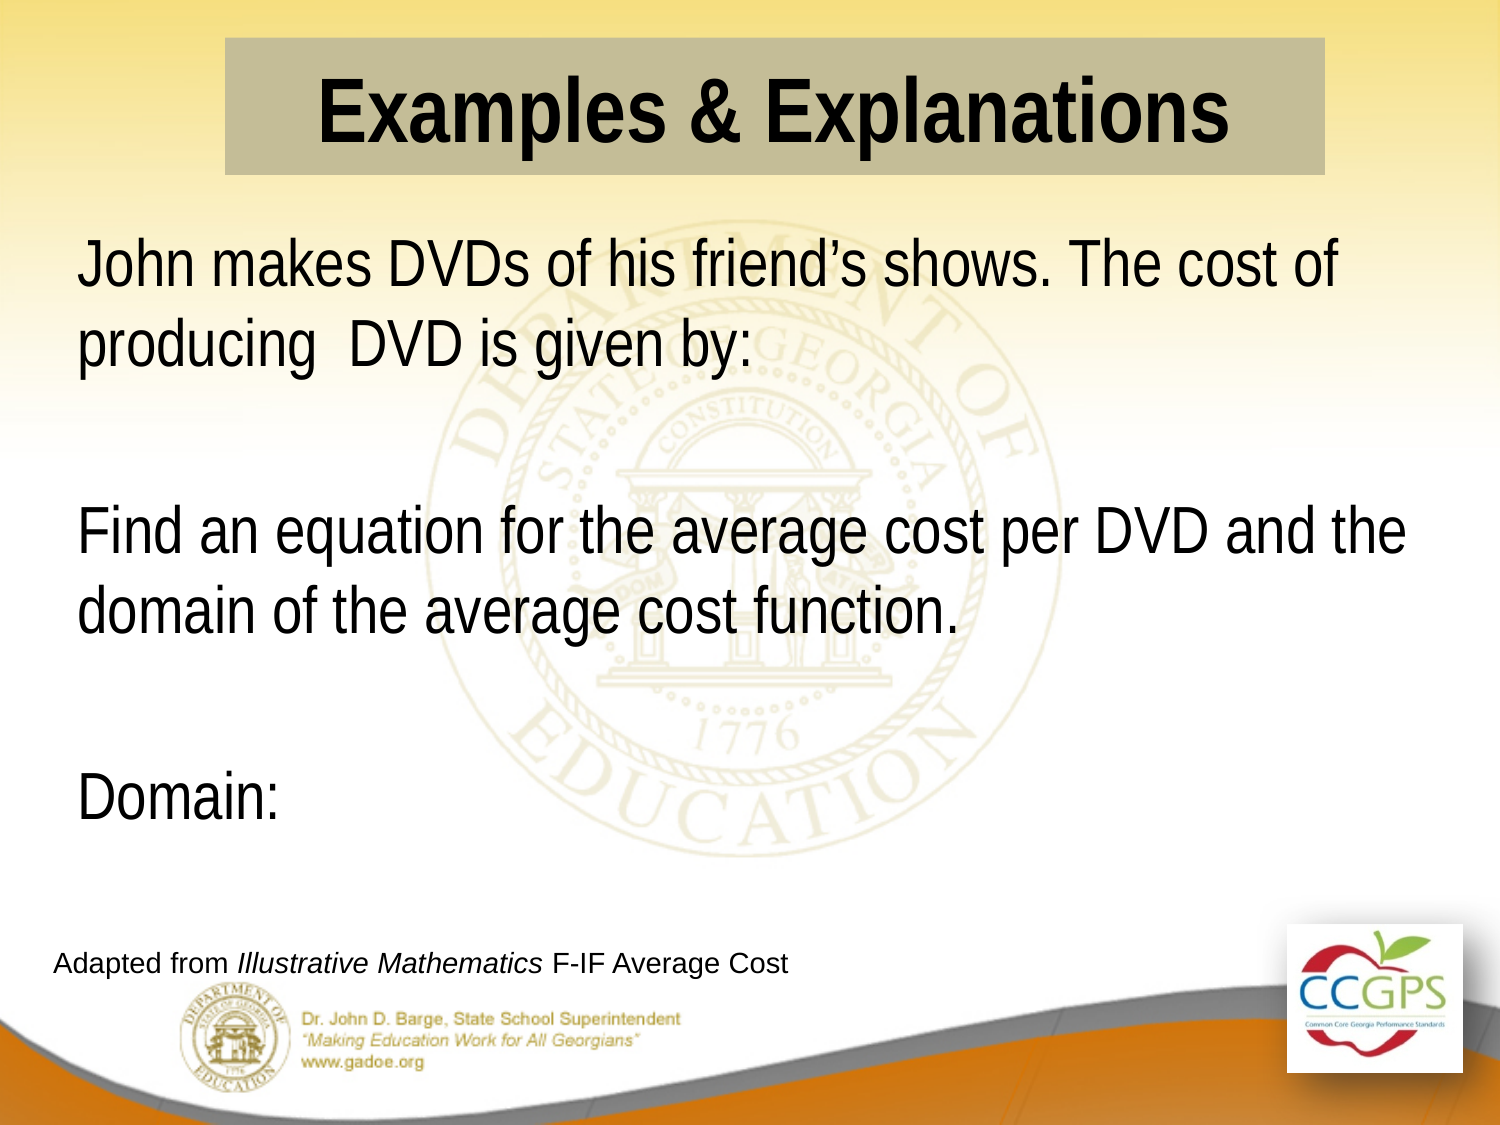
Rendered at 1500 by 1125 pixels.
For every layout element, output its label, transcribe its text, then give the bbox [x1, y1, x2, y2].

picture [0, 0, 1500, 1125]
text_box Adapted from Illustrative Mathematics F-IF Average Cost [38, 936, 804, 987]
title Examples & Explanations [224, 37, 1326, 176]
